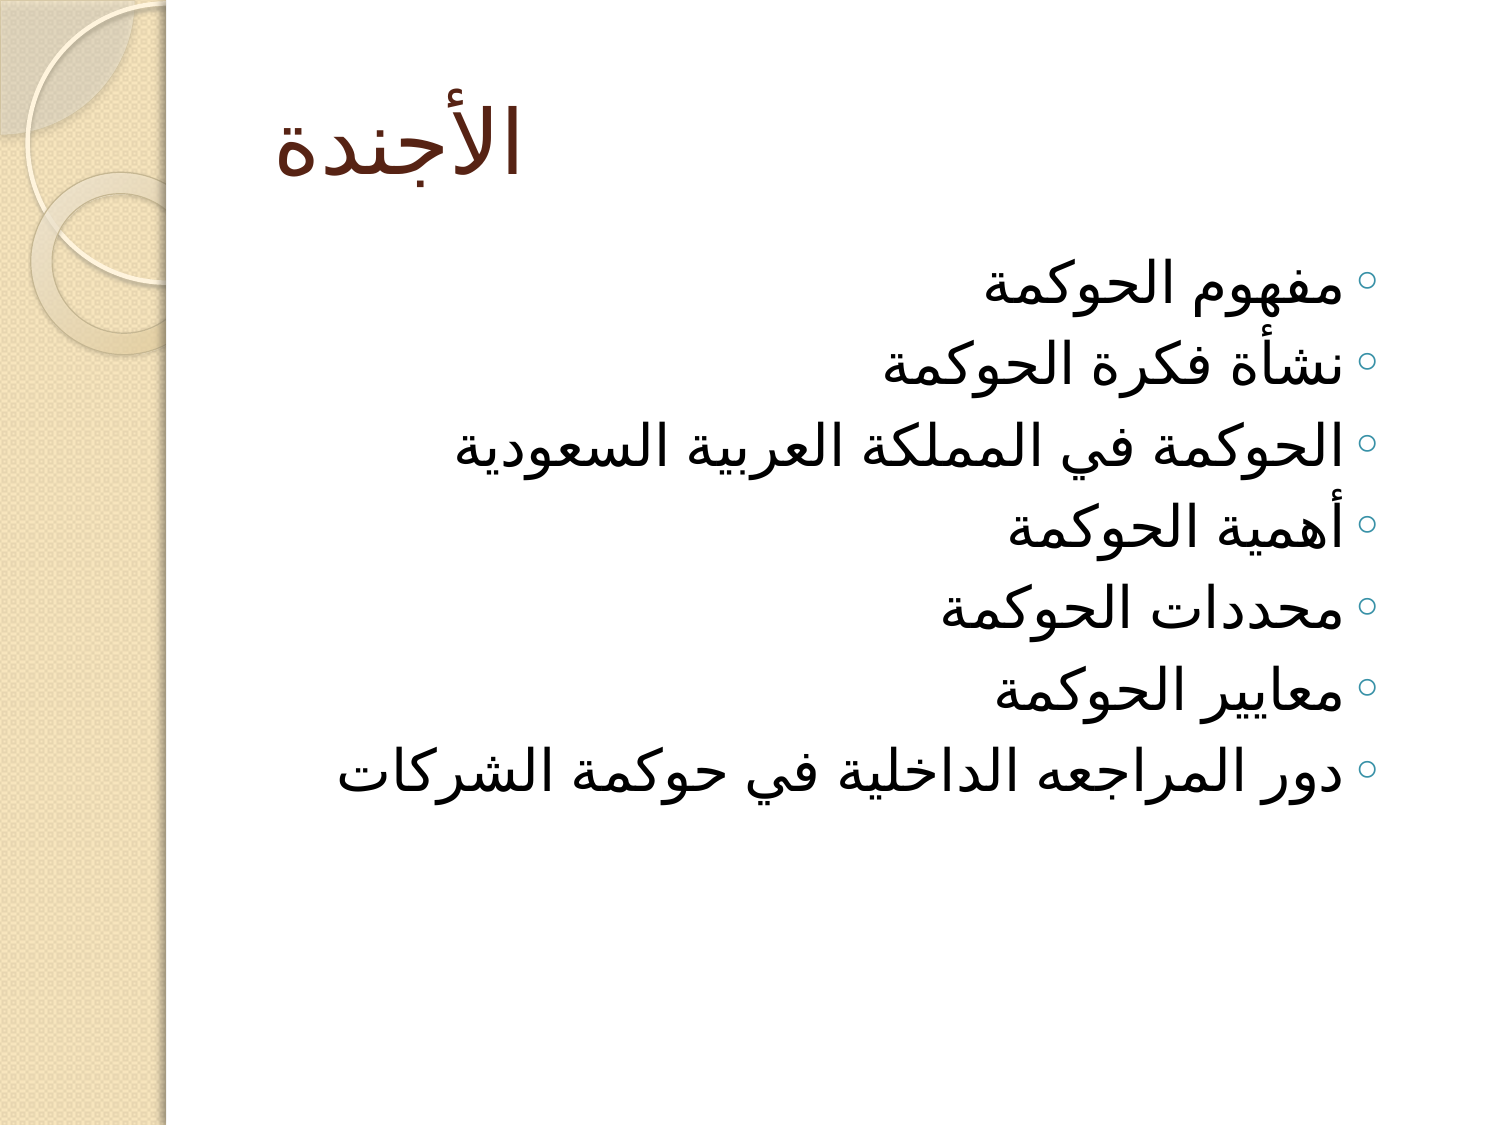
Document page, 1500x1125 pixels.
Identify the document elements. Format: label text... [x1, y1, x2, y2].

list مفهوم الحوكمة نشأة فكرة الحوكمة الحوكمة في المملكة العربية السعودية أهمية الحوكمة محددات الحوكمة معايير الحوكمة دور المراجعه الداخلية في حوكمة الشركات [235, 237, 1466, 1025]
title الأجندة [235, 45, 1466, 233]
